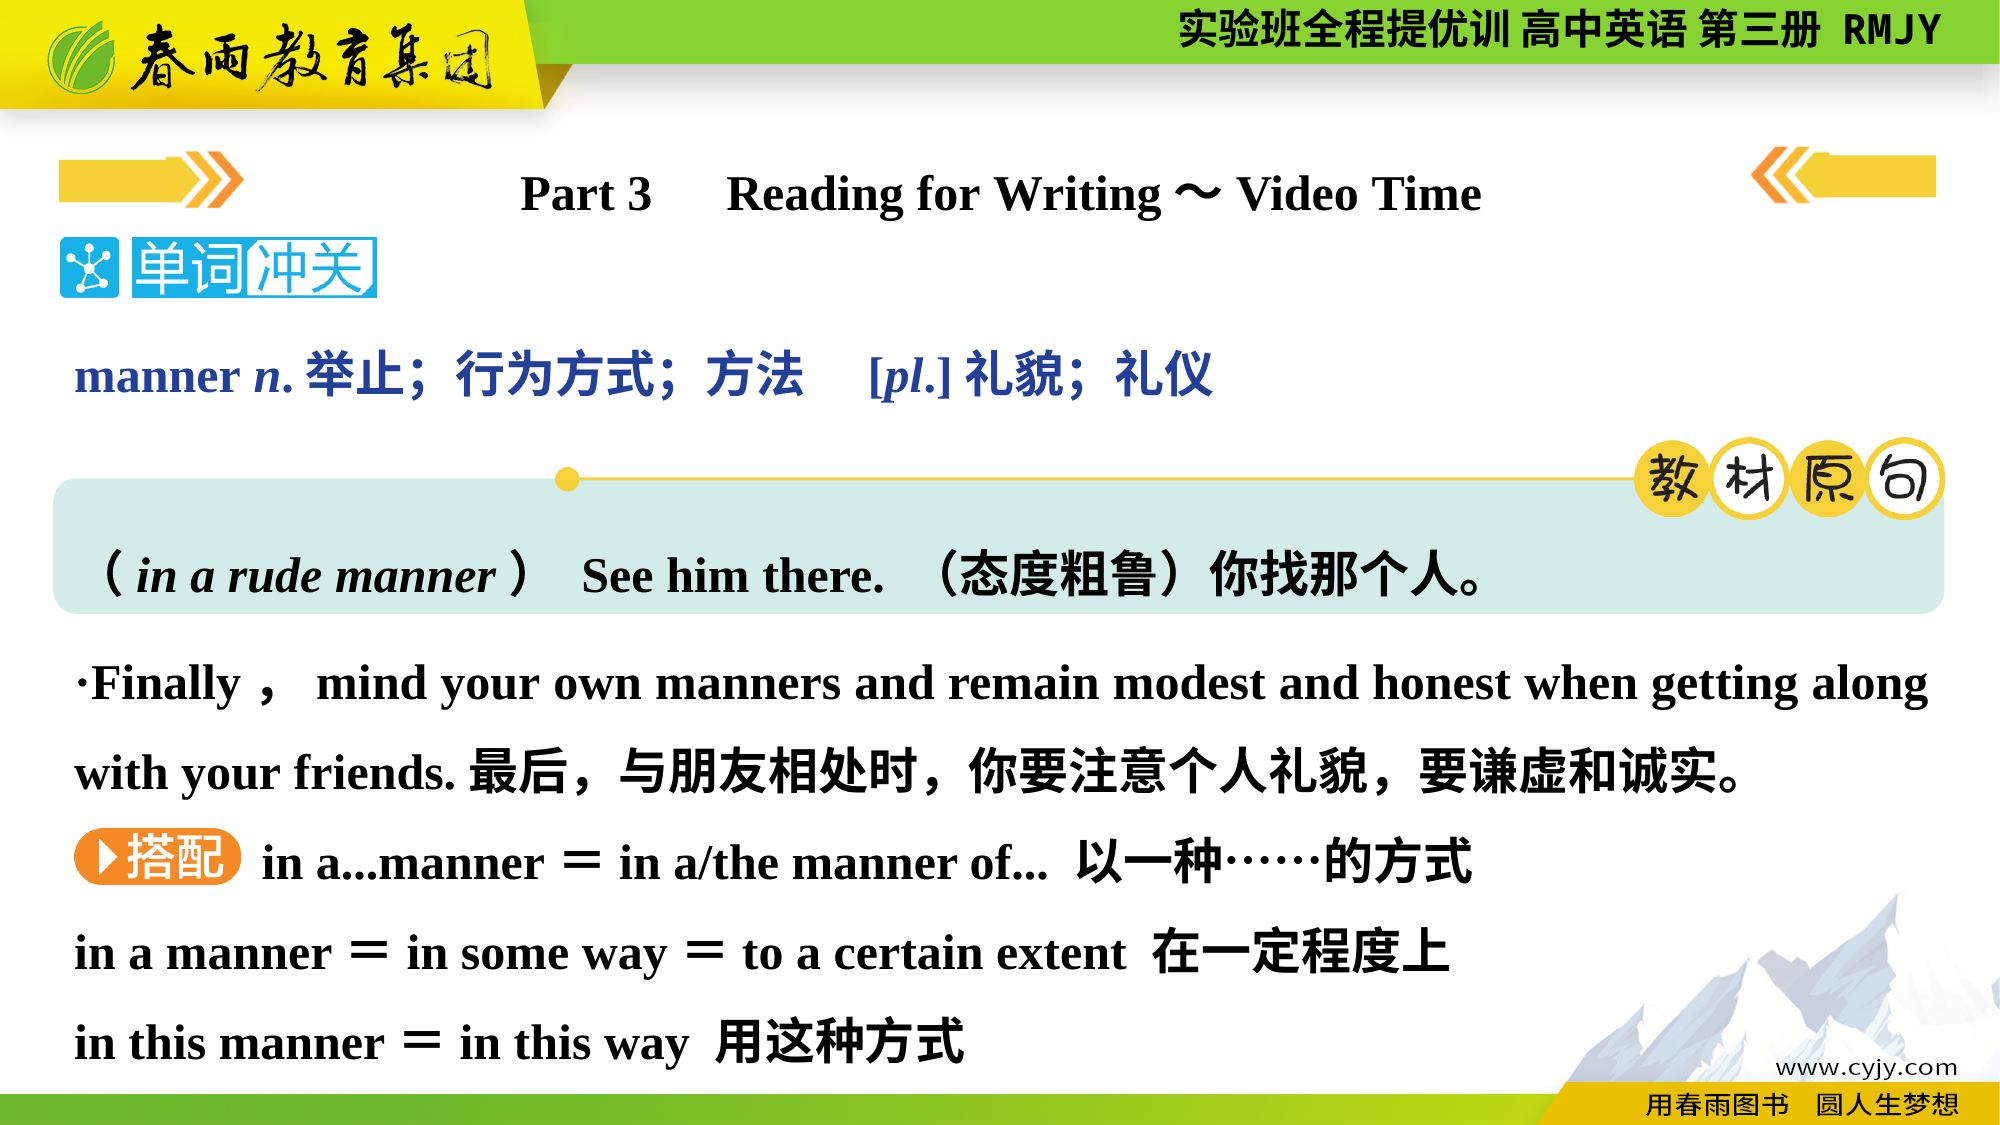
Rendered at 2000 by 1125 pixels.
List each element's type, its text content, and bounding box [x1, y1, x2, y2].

text_box manner n.举止；行为方式；方法 [pl.]礼貌；礼仪 [59, 305, 1944, 411]
text_box ·Finally，mind your own manners and remain modest and honest when getting along with your friends.最后，与朋友相处时，你要注意个人礼貌，要谦虚和诚实。 in a...manner＝in a/the manner of... 以一种……的方式 in a manner＝in some way＝to a certain extent 在一定程度上 in this manner＝in this way 用这种方式 [59, 612, 1944, 1078]
list Part 3 Reading for Writing～Video Time [59, 122, 1944, 217]
text_box （in a rude manner） See him there. （态度粗鲁）你找那个人。 [59, 504, 1944, 610]
text_box [54, 479, 550, 604]
picture [0, 0, 2000, 1125]
